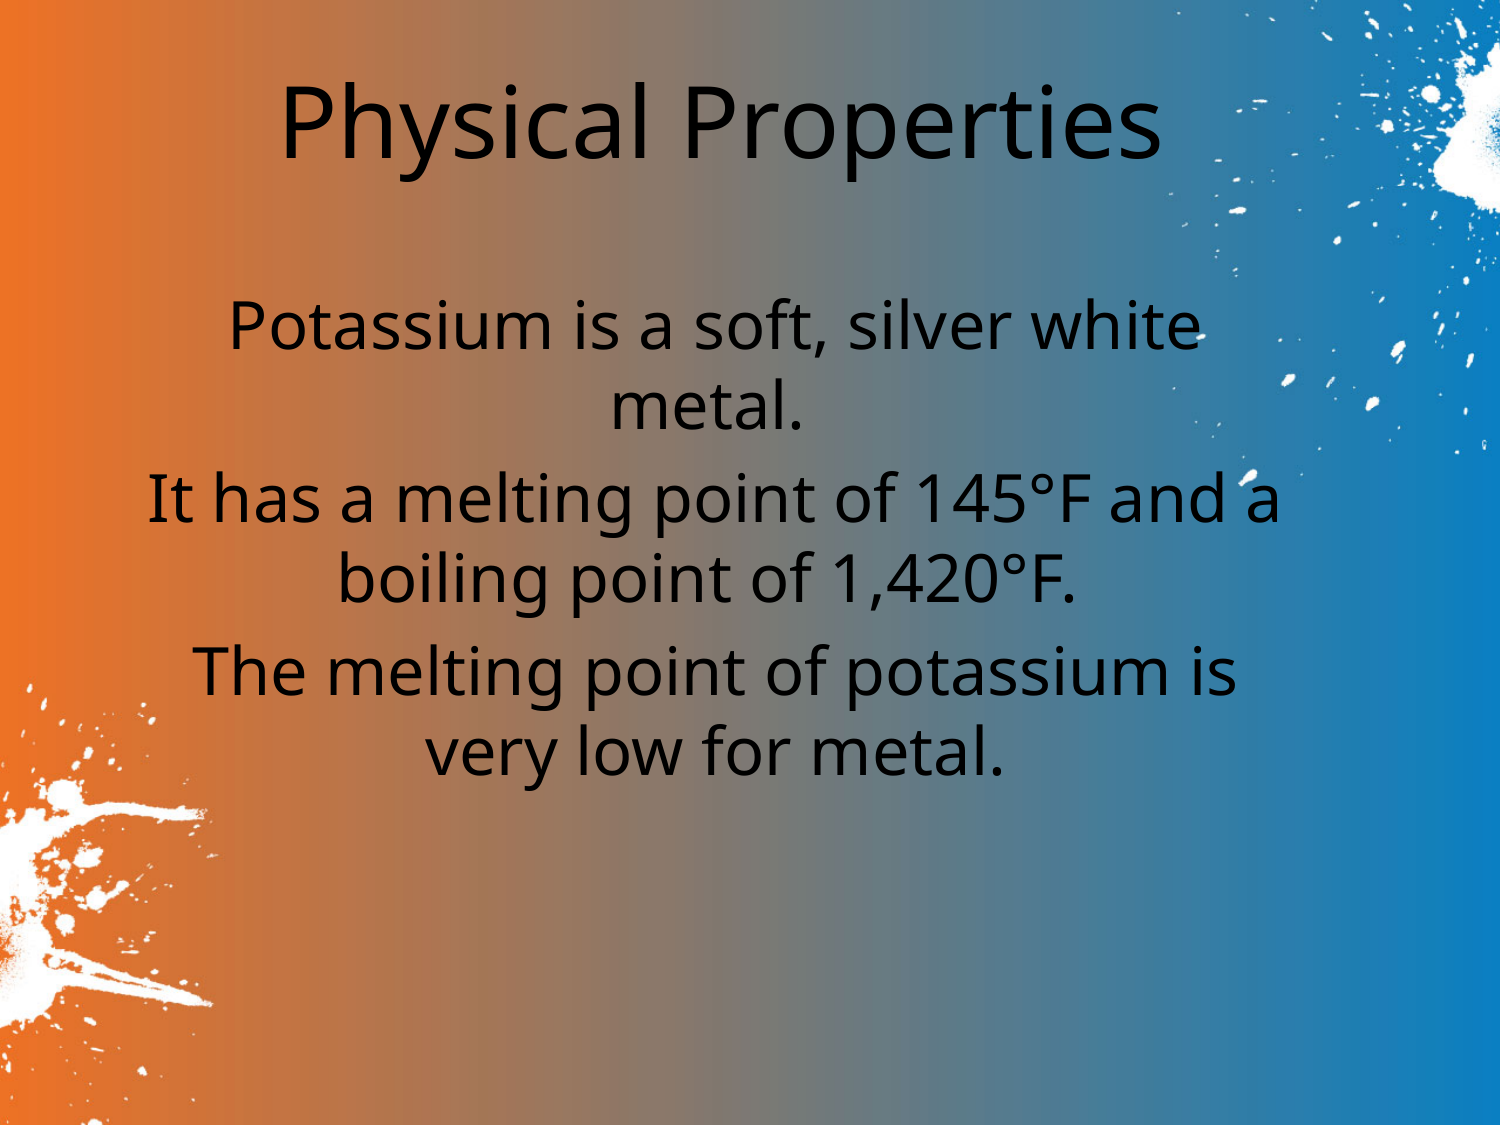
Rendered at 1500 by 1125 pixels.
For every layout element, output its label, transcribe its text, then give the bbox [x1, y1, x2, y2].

text_box Physical Properties [262, 51, 1188, 187]
picture [0, 0, 1500, 1125]
list Potassium is a soft, silver white metal. It has a melting point of 145°F and a boiling point of 1,420°F. The melting point of potassium is very low for metal. [112, 275, 1313, 856]
picture [1469, 220, 1477, 233]
